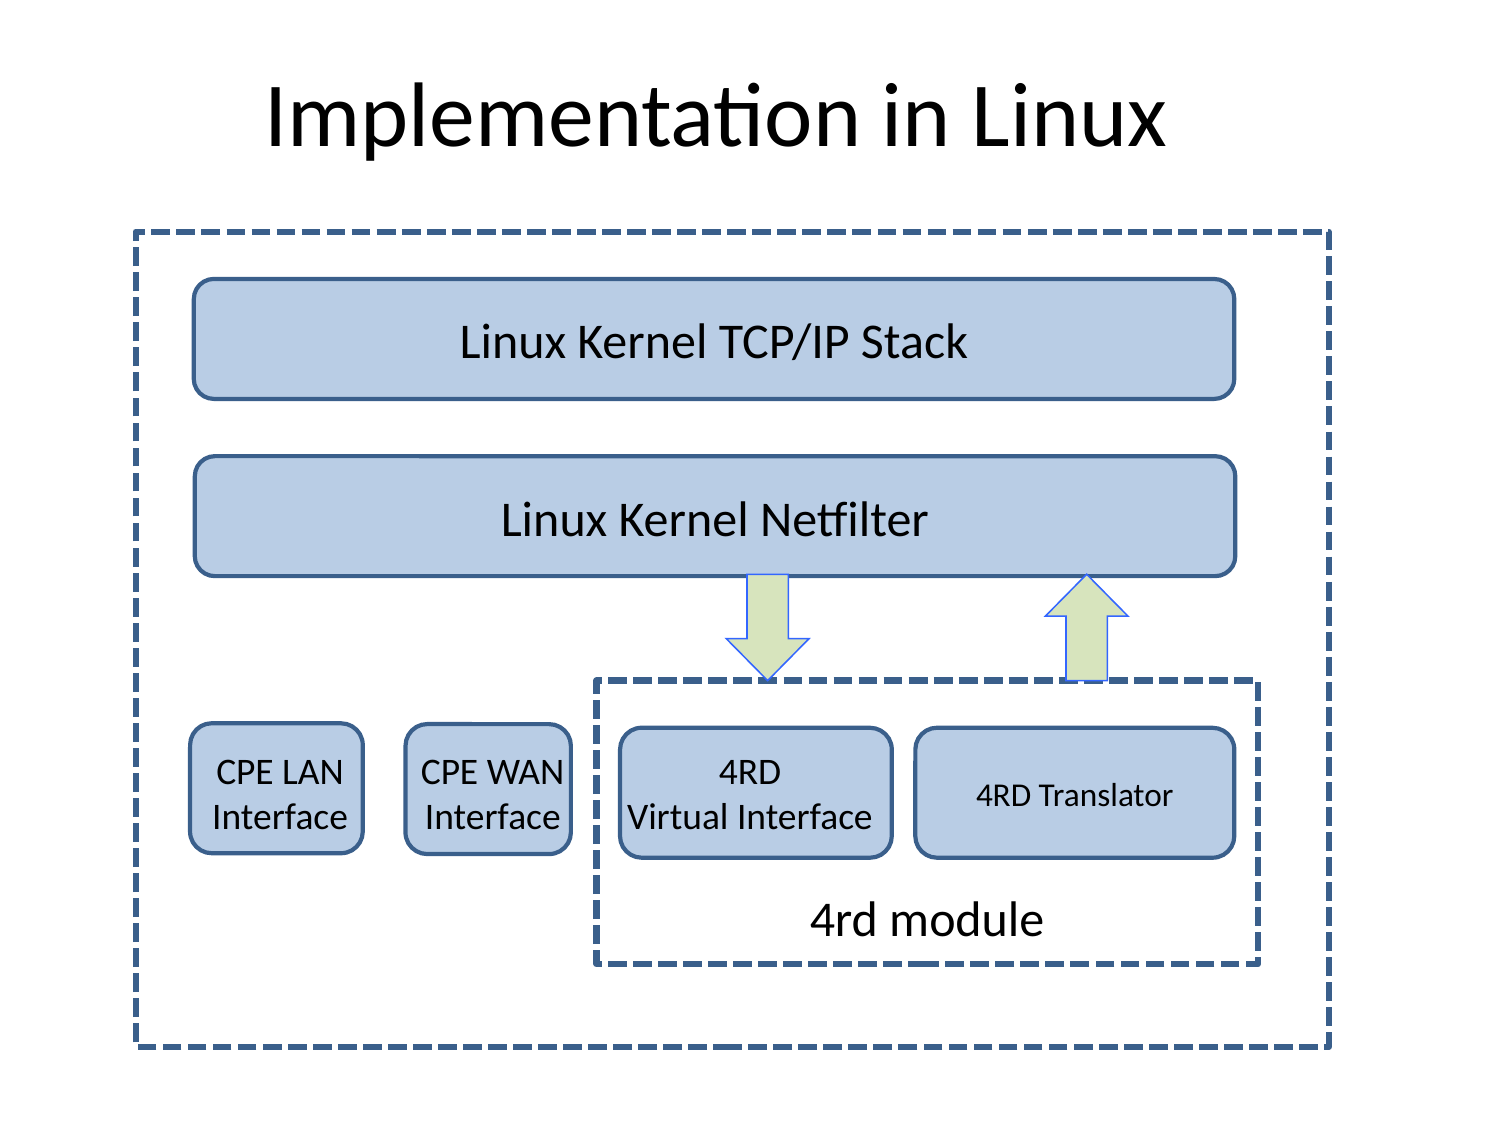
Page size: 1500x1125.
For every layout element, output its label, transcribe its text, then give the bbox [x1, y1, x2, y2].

text_box Linux Kernel TCP/IP Stack [191, 276, 1237, 402]
text_box 4rd module [761, 881, 1093, 953]
text_box CPE WAN Interface [362, 739, 596, 845]
text_box CPE LAN Interface [173, 739, 362, 845]
text_box [407, 845, 570, 857]
title Implementation in Linux [41, 47, 1392, 173]
text_box [192, 845, 361, 856]
text_box [188, 721, 365, 739]
text_box [594, 679, 1260, 966]
text_box [134, 230, 1331, 1049]
text_box [726, 574, 809, 681]
text_box Linux Kernel Netfilter [192, 454, 1238, 579]
text_box [1045, 574, 1129, 681]
text_box [404, 721, 572, 739]
